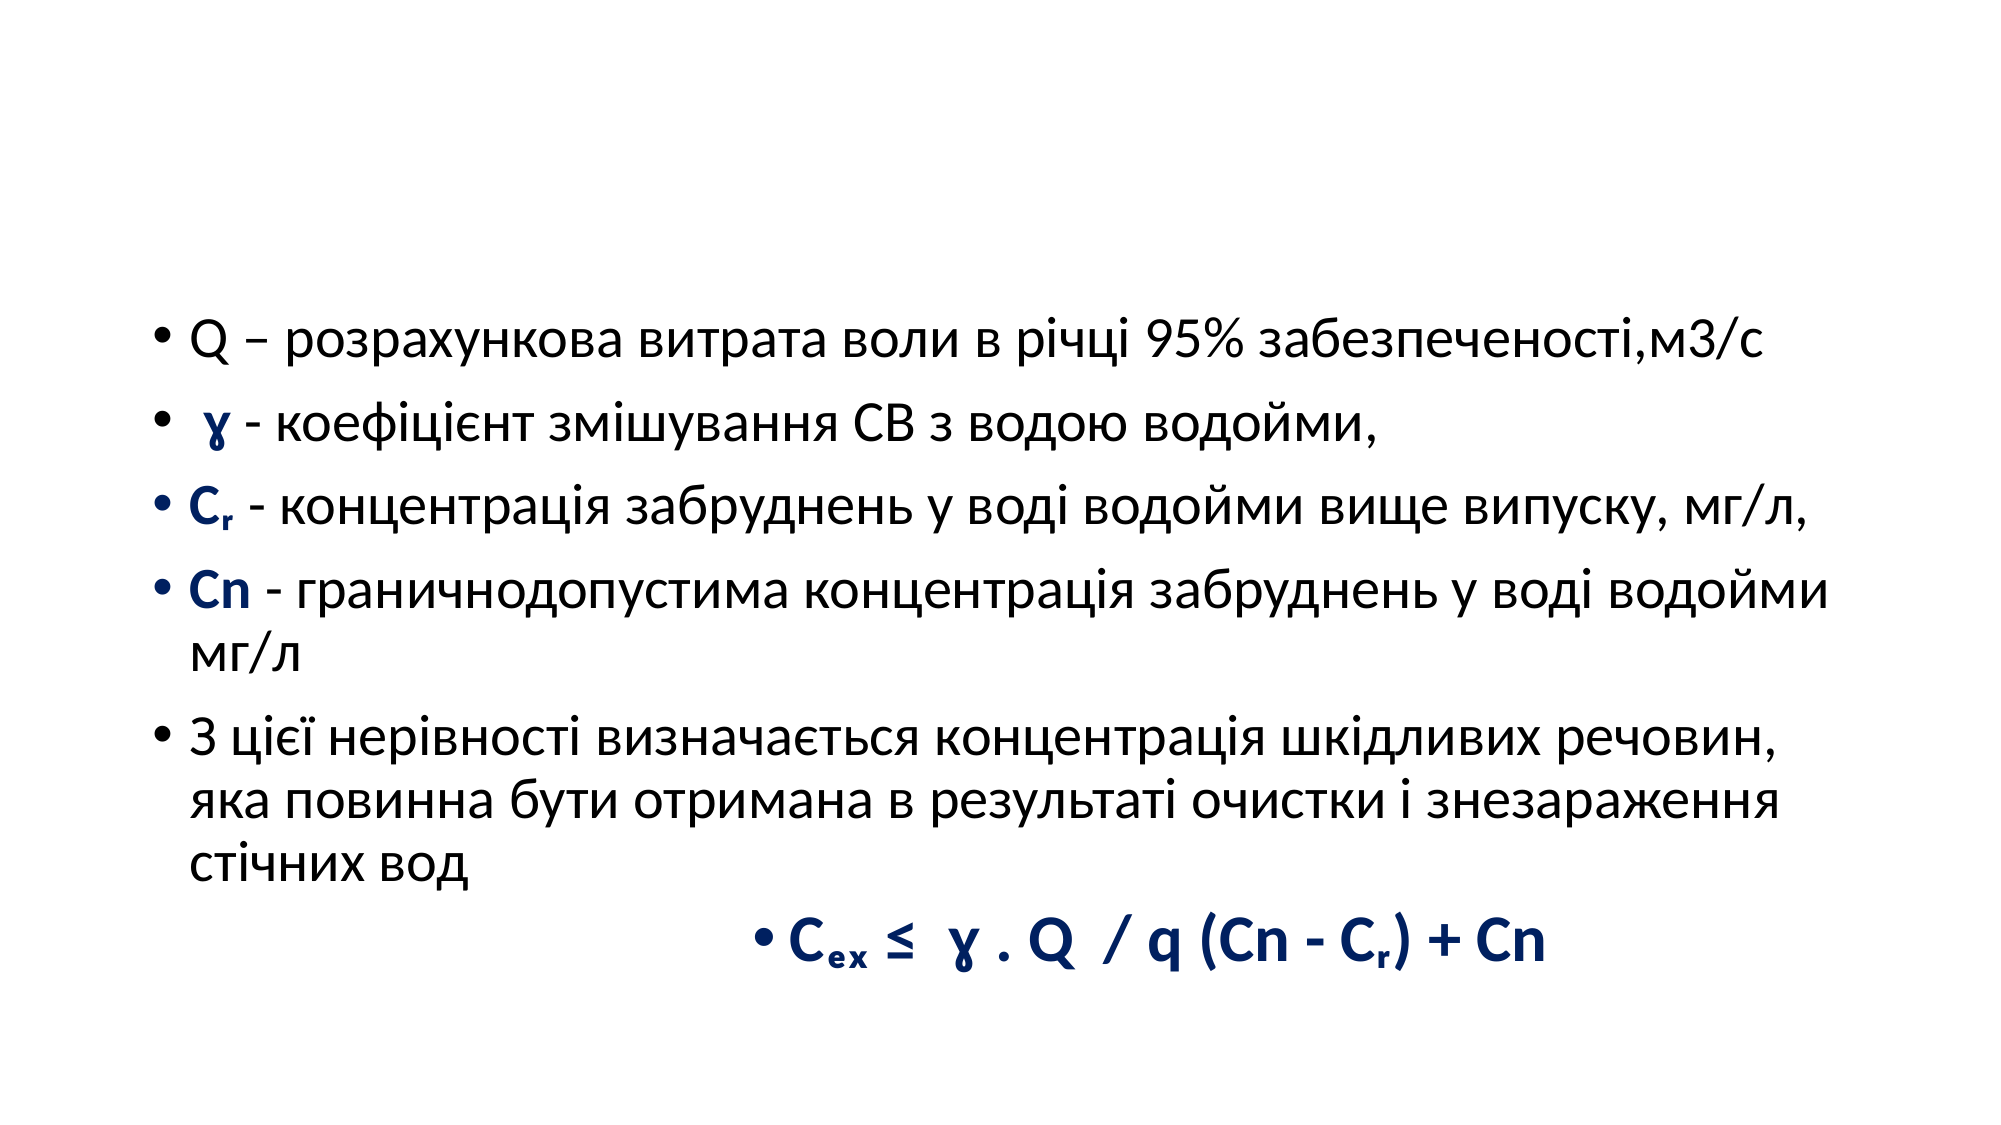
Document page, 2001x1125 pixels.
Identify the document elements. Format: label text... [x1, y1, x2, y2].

list Q – розрахункова витрата воли в річці 95% забезпеченості,м3/с ɣ - коефіцієнт змішування СВ з водою водойми, Сᵣ - концентрація забруднень у воді водойми вище випуску, мг/л, Cn - граничнодопустима концентрація забруднень у воді водойми мг/л З цієї нерівності визначається концентрація шкідливих речовин, яка повинна бути отримана в результаті очистки і знезараження стічних вод Сₑₓ ≤ ɣ . Q / q (Cn - Сᵣ) + Cn [137, 299, 1863, 1014]
